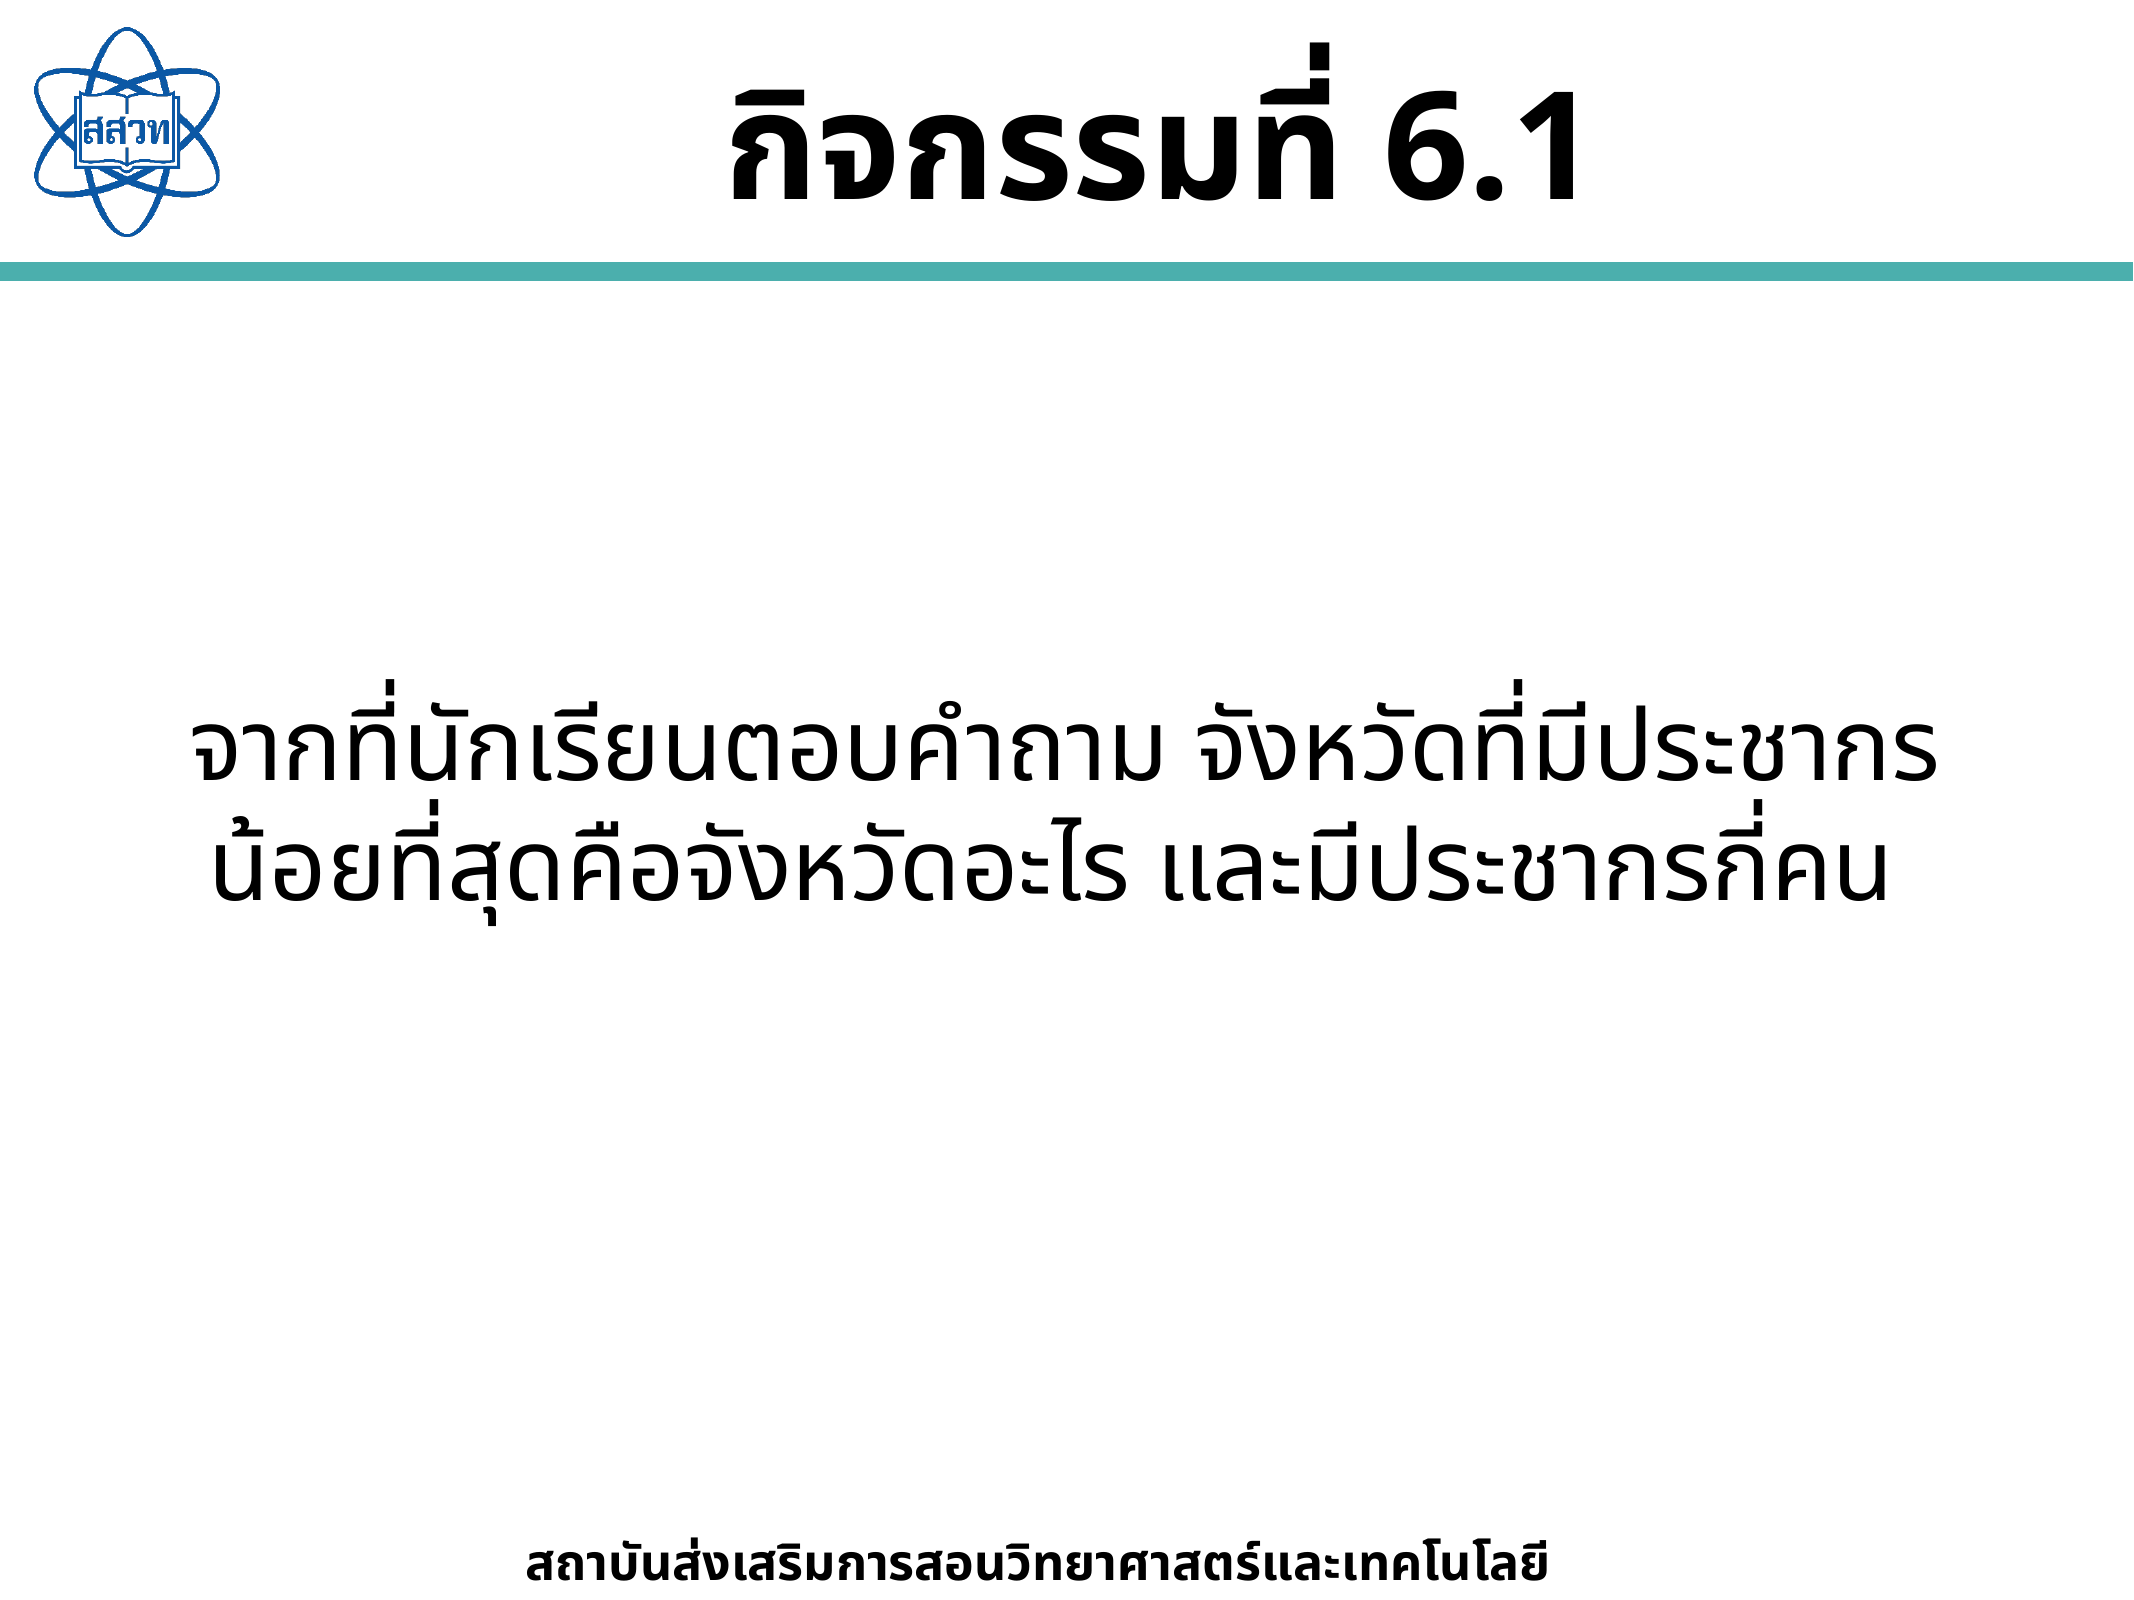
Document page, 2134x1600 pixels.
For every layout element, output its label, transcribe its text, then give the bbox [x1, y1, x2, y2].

picture [33, 27, 220, 237]
text_box จากที่นักเรียนตอบคำถาม จังหวัดที่มีประชากรน้อยที่สุดคือจังหวัดอะไร และมีประชากรกี่คน [115, 672, 2015, 928]
text_box กิจกรรมที่ 6.1 [259, 41, 2063, 238]
text_box สถาบันส่งเสริมการสอนวิทยาศาสตร์และเทคโนโลยี [74, 1522, 2002, 1589]
